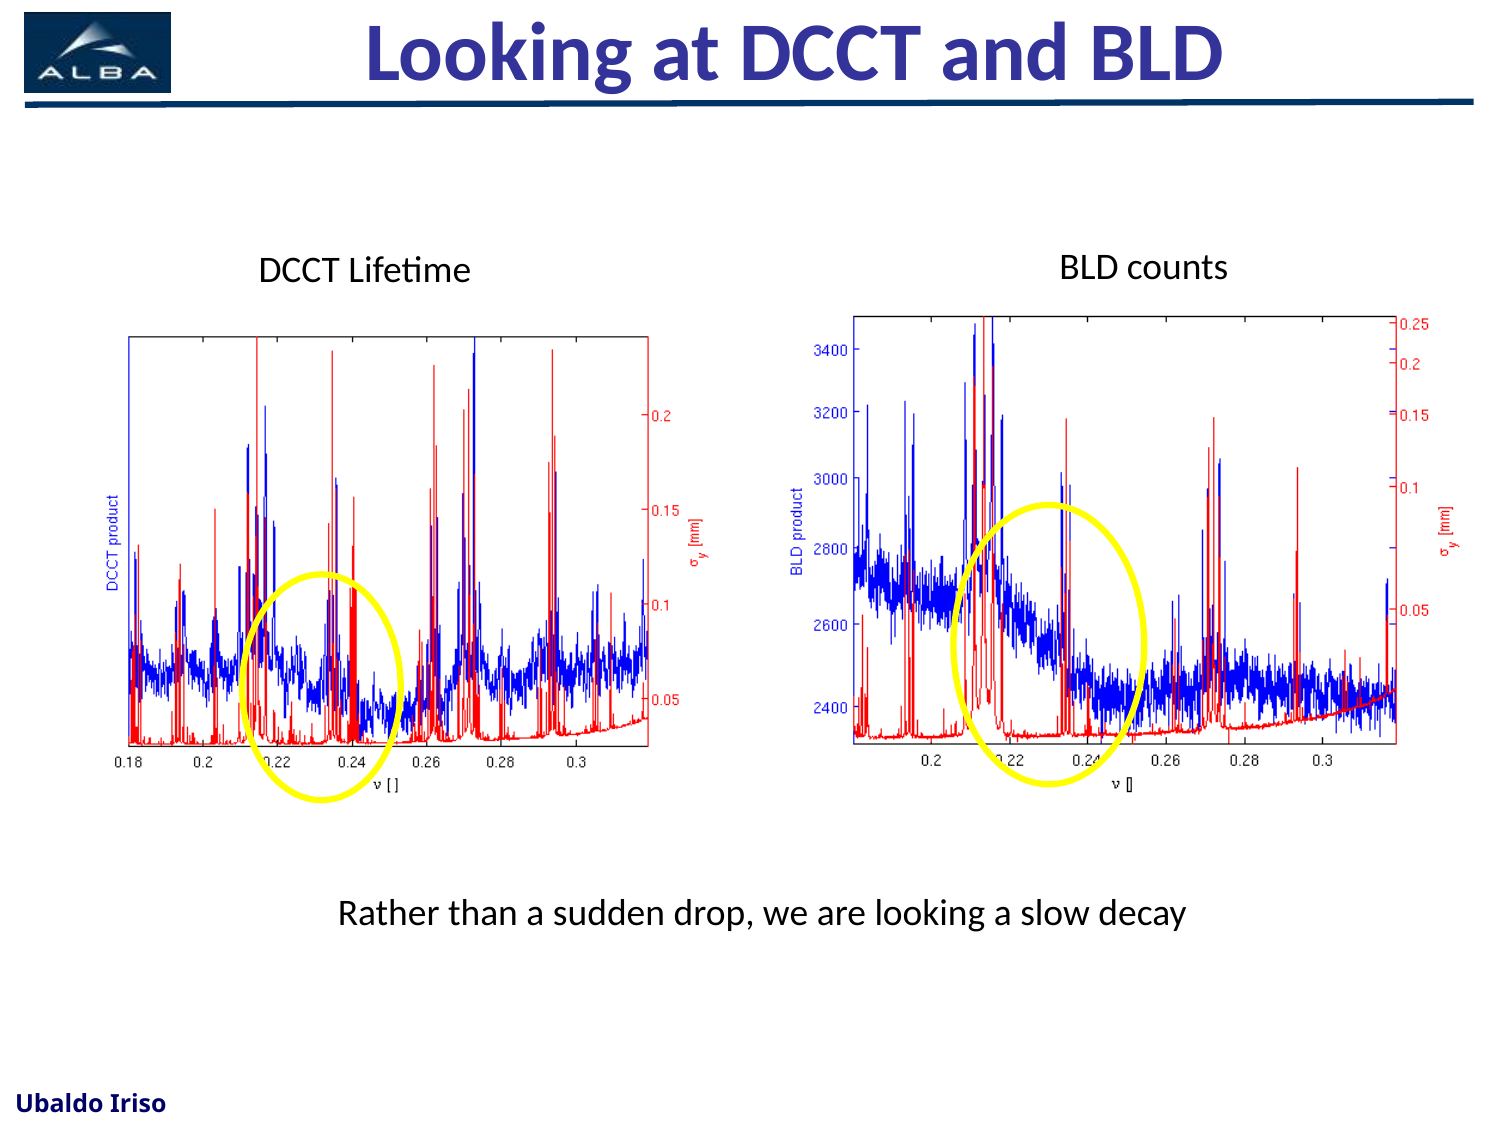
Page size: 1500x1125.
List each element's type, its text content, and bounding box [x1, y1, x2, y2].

picture [40, 298, 711, 801]
text_box BLD counts [1044, 234, 1244, 274]
text_box DCCT Lifetime [243, 237, 496, 296]
picture [762, 276, 1462, 801]
text_box Rather than a sudden drop, we are looking a slow decay [323, 880, 1203, 941]
text_box Looking at DCCT and BLD [350, 0, 1240, 104]
footer Ubaldo Iriso [0, 1079, 250, 1120]
picture [24, 12, 171, 93]
